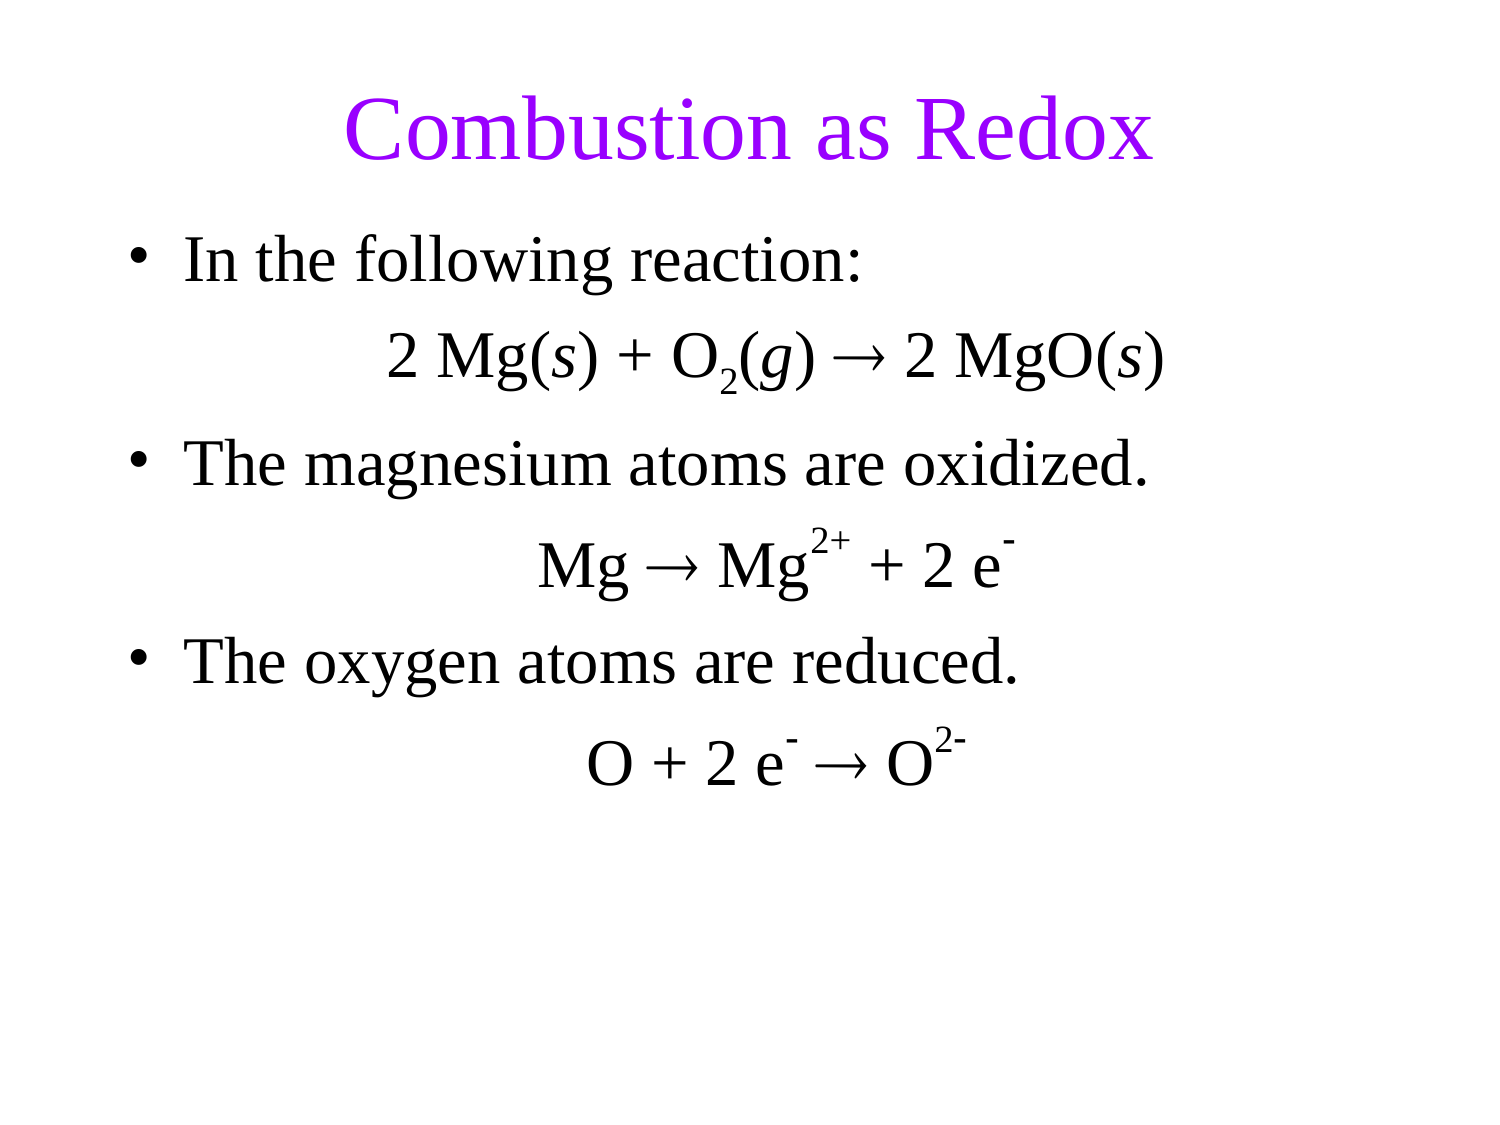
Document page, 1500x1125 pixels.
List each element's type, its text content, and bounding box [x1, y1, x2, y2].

text_box Combustion as Redox [112, 29, 1388, 206]
text_box In the following reaction: 2 Mg(s) + O2(g)  2 MgO(s) The magnesium atoms are oxidized. Mg  Mg2+ + 2 e The oxygen atoms are reduced. O + 2 e  O2 [112, 206, 1440, 1050]
